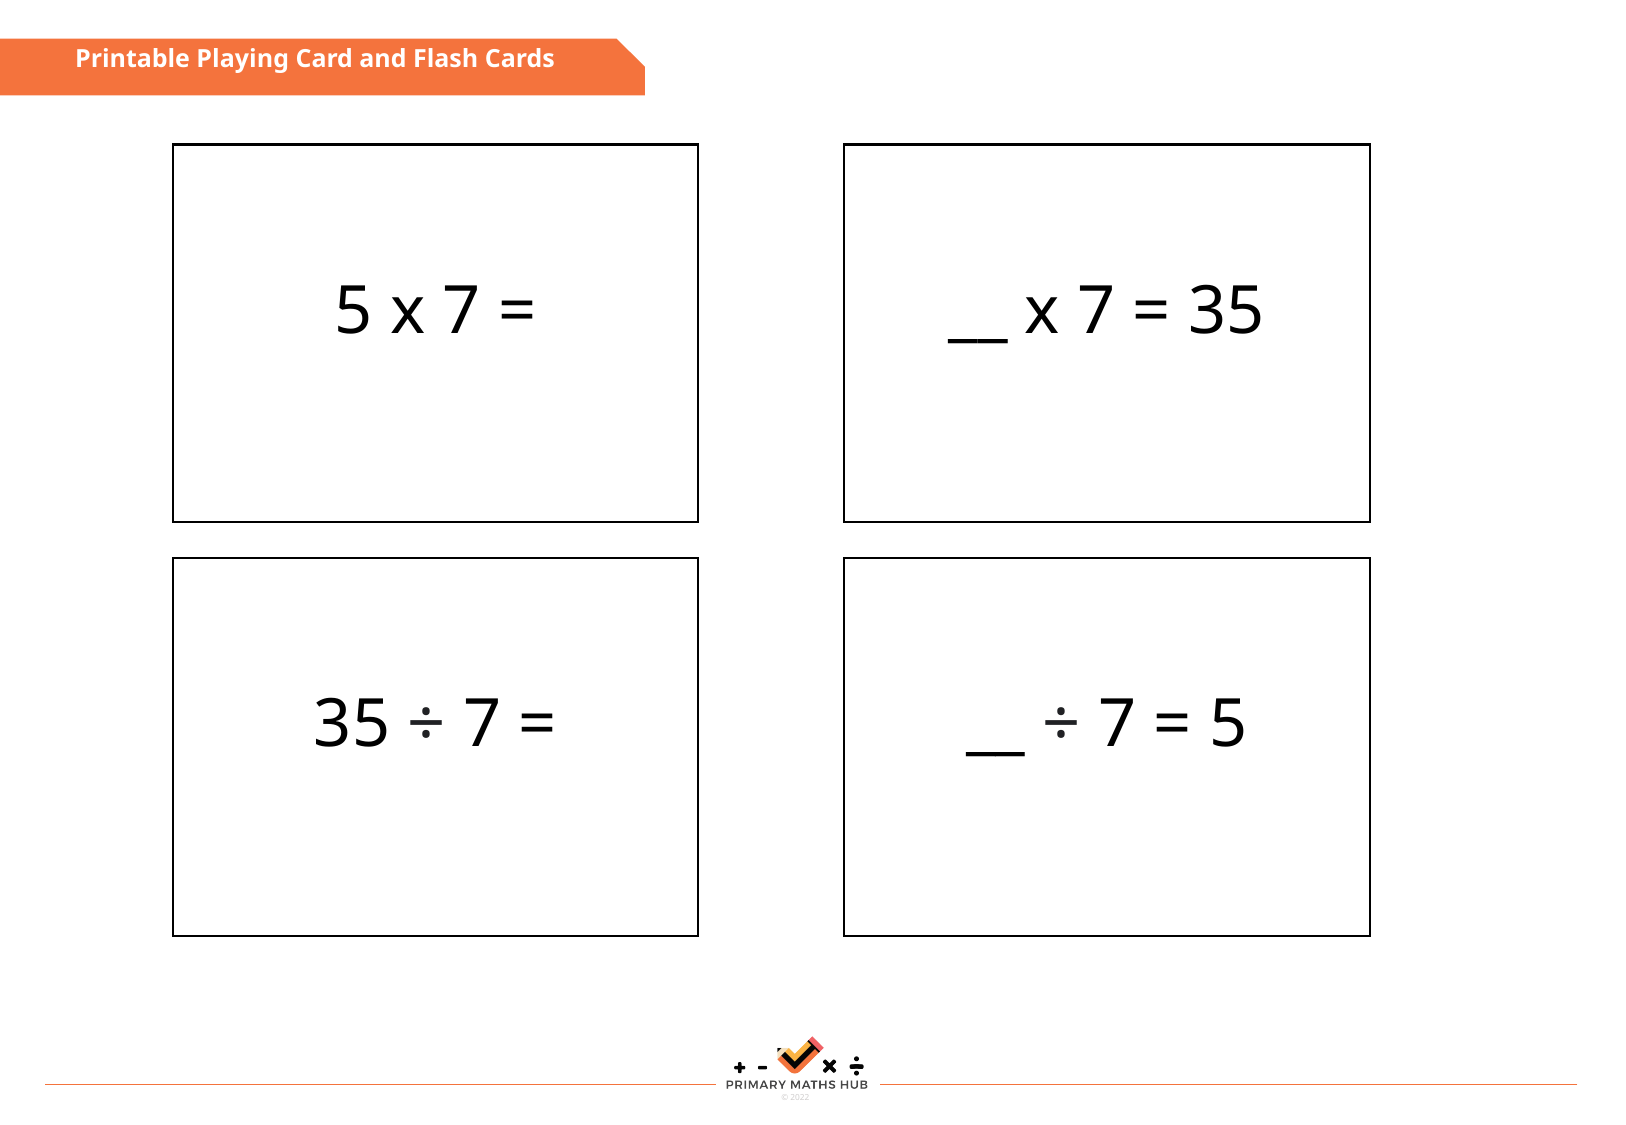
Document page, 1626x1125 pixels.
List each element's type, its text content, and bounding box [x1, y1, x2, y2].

text_box [843, 143, 1371, 523]
text_box [172, 768, 699, 937]
text_box [172, 355, 699, 523]
text_box __ x 7 = 35 [844, 259, 1370, 355]
text_box 35 ÷ 7 = [172, 672, 699, 768]
text_box Printable Playing Card and Flash Cards [0, 37, 646, 97]
text_box [172, 557, 699, 672]
text_box [172, 143, 699, 259]
text_box 5 x 7 = [172, 259, 699, 355]
text_box __ ÷ 7 = 5 [844, 672, 1370, 768]
picture [722, 1034, 872, 1094]
text_box © 2022 [720, 1084, 870, 1110]
text_box [843, 557, 1371, 937]
